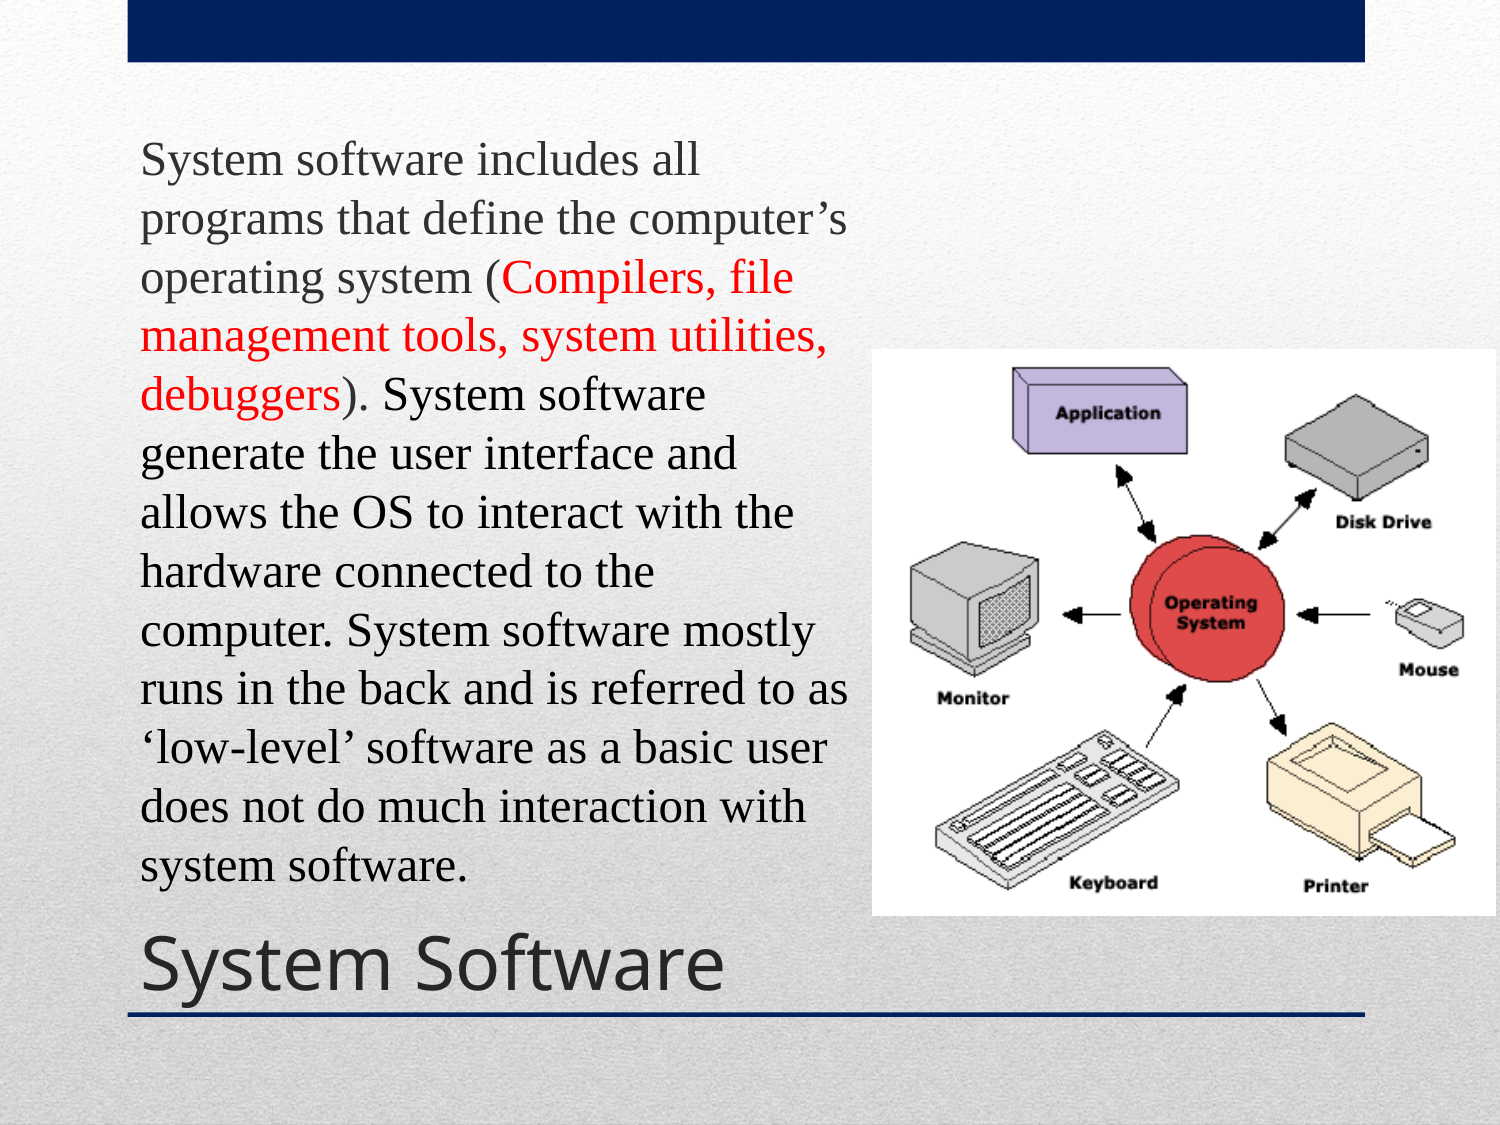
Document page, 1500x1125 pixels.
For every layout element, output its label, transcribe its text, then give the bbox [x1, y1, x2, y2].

list System software includes all programs that define the computer’s operating system (Compilers, file management tools, system utilities, debuggers). System software generate the user interface and allows the OS to interact with the hardware connected to the computer. System software mostly runs in the back and is referred to as ‘low-level’ software as a basic user does not do much interaction with system software. [125, 112, 869, 906]
title System Software [125, 906, 1238, 1013]
picture [871, 349, 1497, 916]
